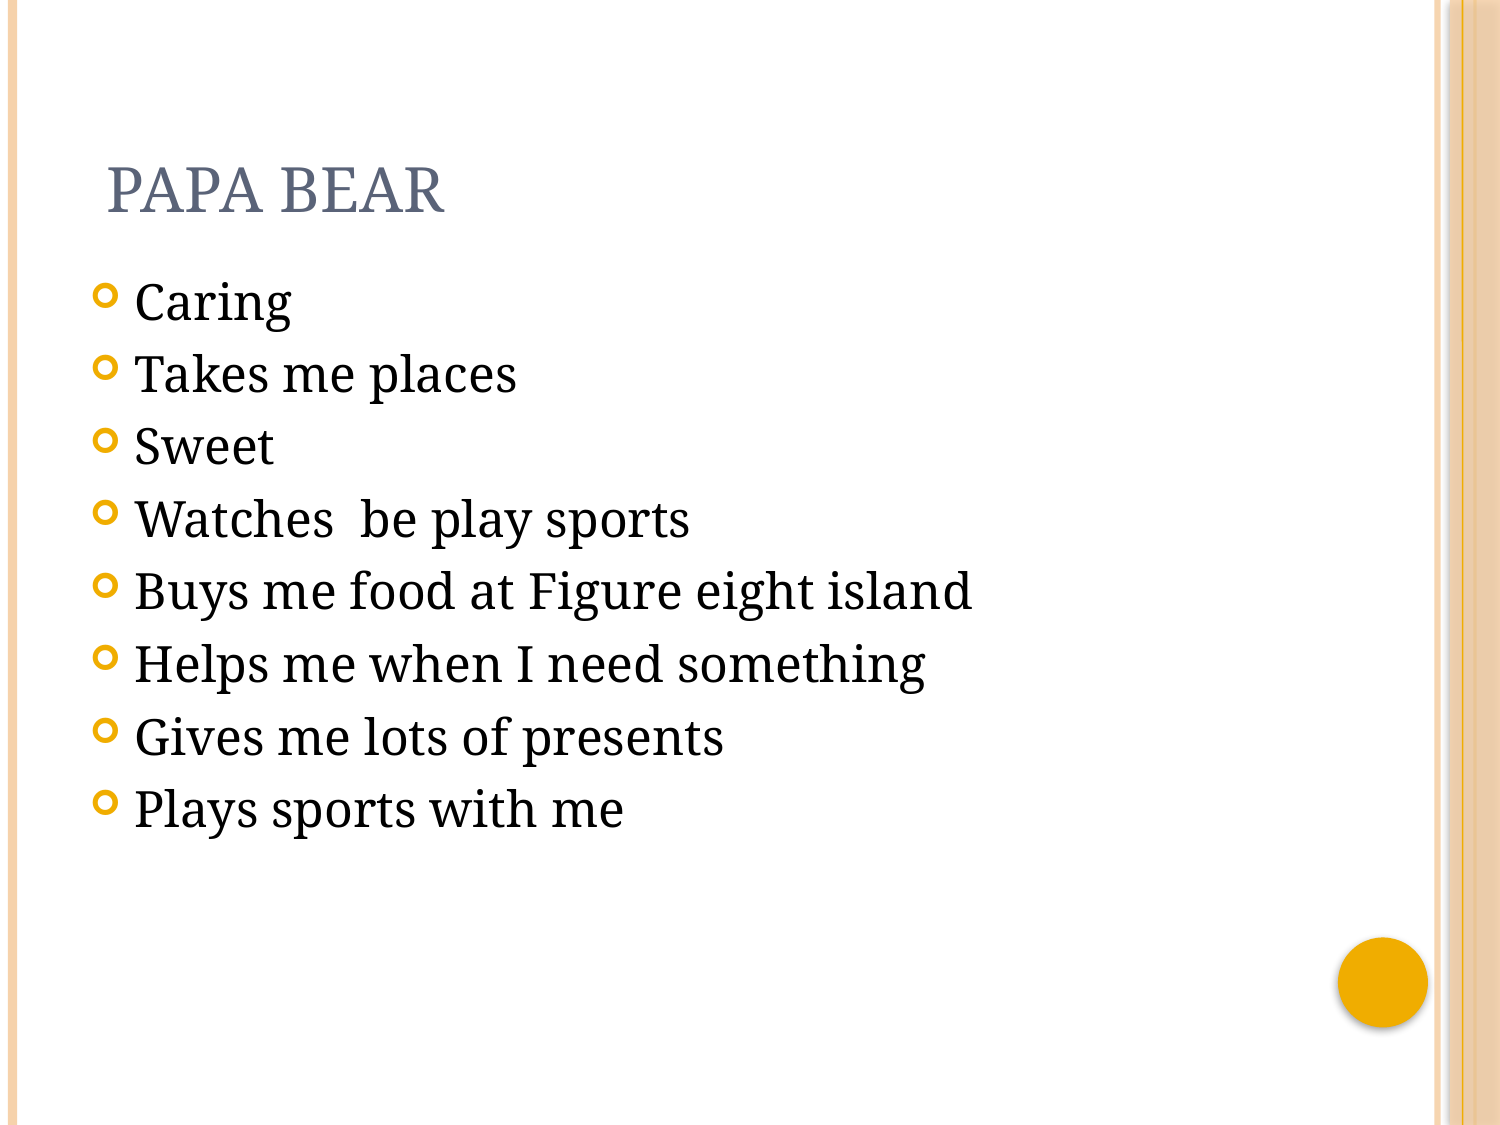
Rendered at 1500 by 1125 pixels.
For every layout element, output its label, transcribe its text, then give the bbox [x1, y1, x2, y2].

list Caring Takes me places Sweet Watches be play sports Buys me food at Figure eight island Helps me when I need something Gives me lots of presents Plays sports with me [75, 262, 1300, 1062]
title Papa Bear [75, 45, 1300, 233]
